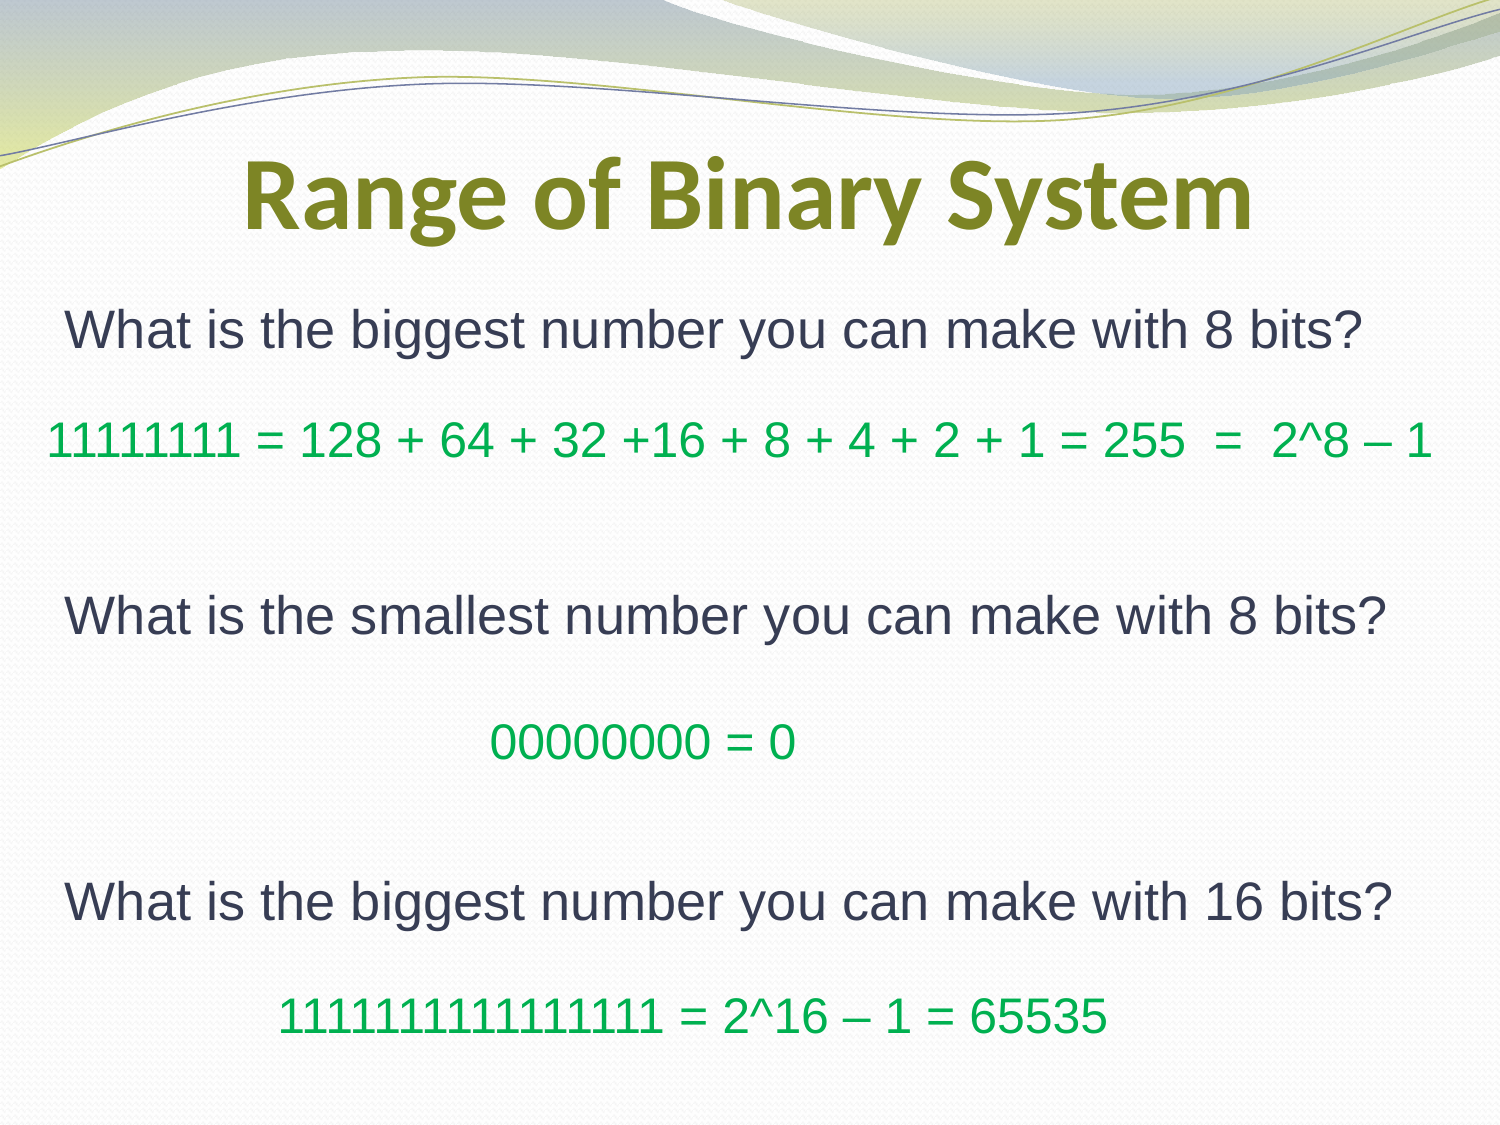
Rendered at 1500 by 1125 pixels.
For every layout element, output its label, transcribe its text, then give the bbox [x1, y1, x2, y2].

text_box 00000000 = 0 [474, 702, 863, 823]
list What is the biggest number you can make with 8 bits? What is the smallest number you can make with 8 bits? What is the biggest number you can make with 16 bits? [50, 287, 1450, 399]
text_box 1111111111111111 = 2^16 – 1 = 65535 [262, 976, 1200, 1096]
list What is the biggest number you can make with 8 bits? What is the smallest number you can make with 8 bits? What is the biggest number you can make with 16 bits? [50, 520, 1450, 1008]
text_box 11111111 = 128 + 64 + 32 +16 + 8 + 4 + 2 + 1 = 255 = 2^8 – 1 [31, 399, 1469, 520]
title Range of Binary System [75, 62, 1425, 250]
